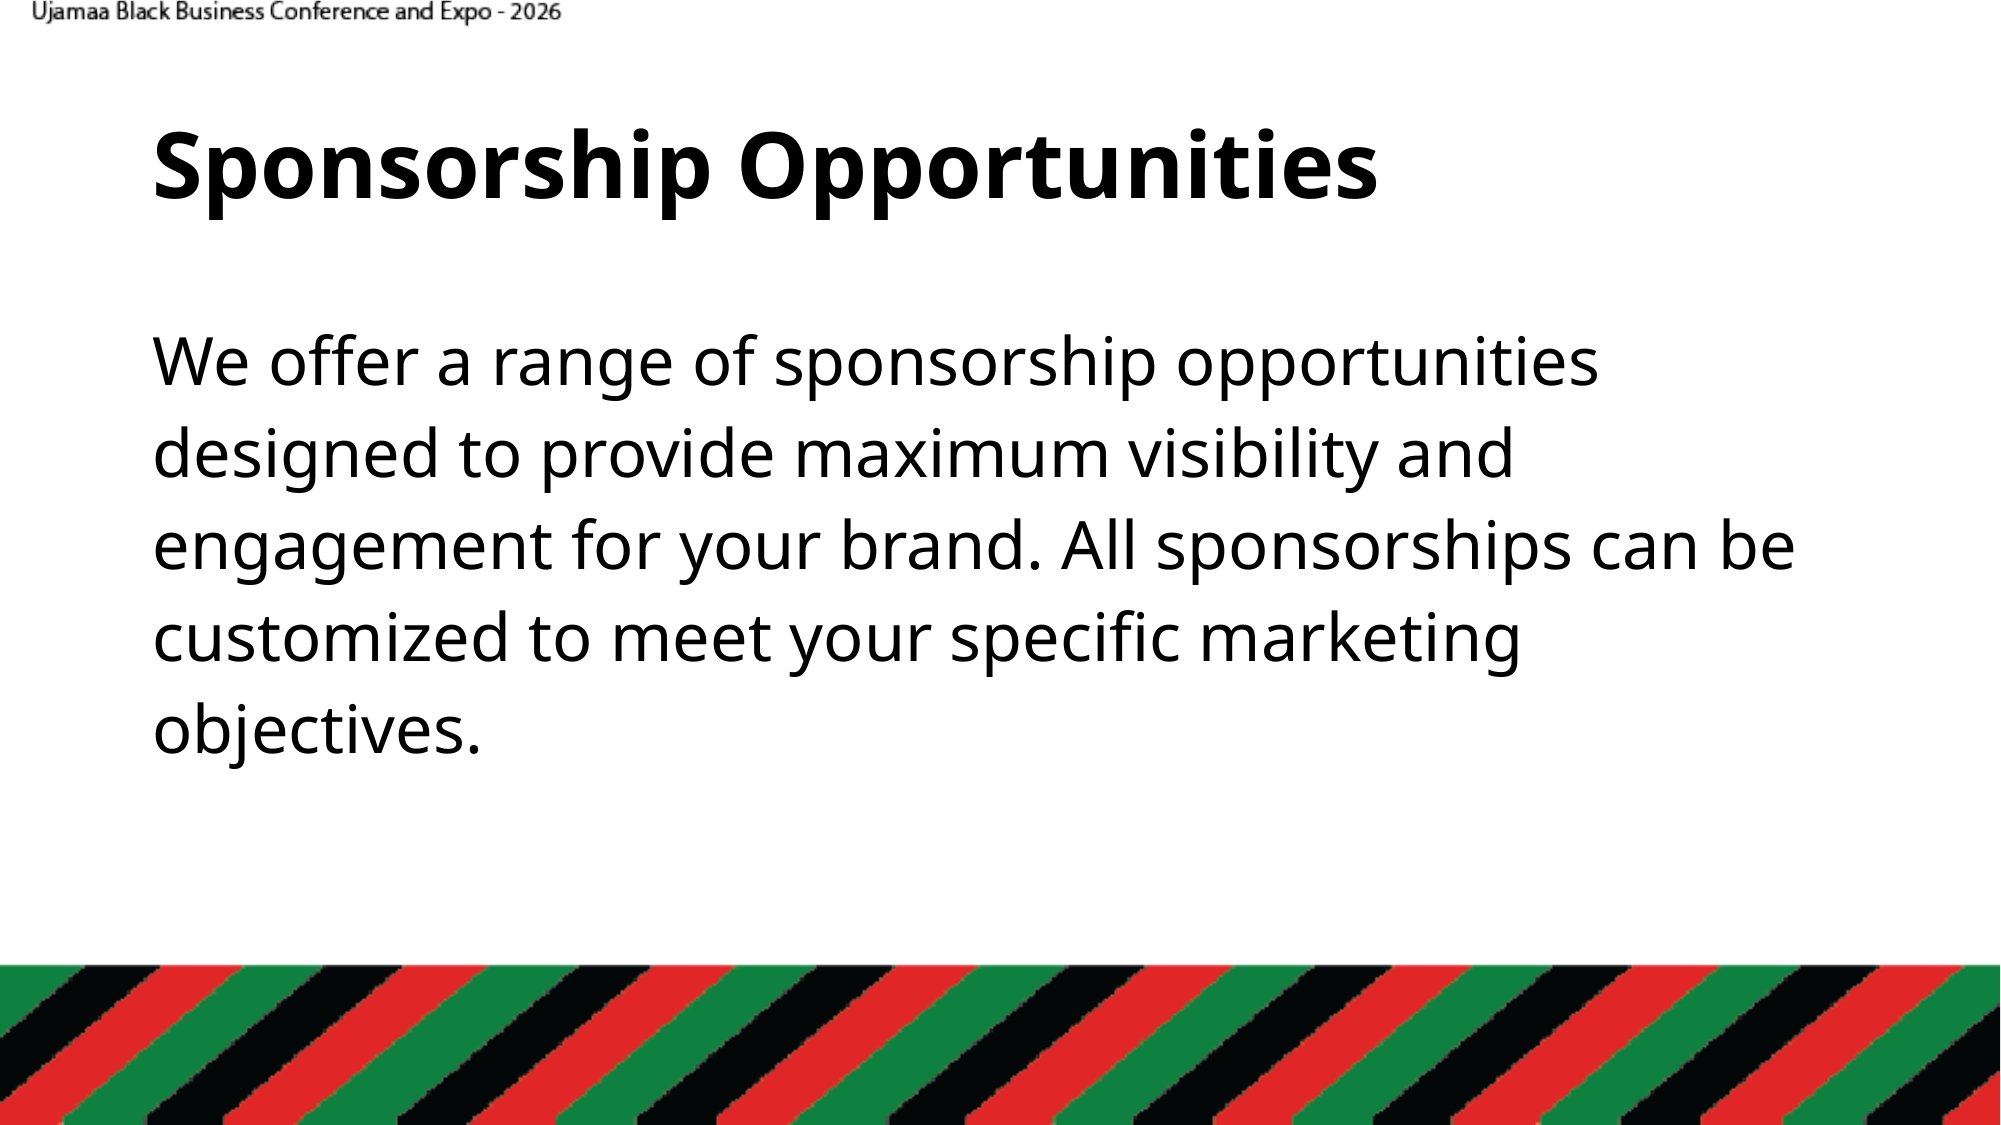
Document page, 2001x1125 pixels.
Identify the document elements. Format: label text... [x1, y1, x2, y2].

picture [0, 0, 2001, 1125]
list We offer a range of sponsorship opportunities designed to provide maximum visibility and engagement for your brand. All sponsorships can be customized to meet your specific marketing objectives. [137, 299, 1863, 1014]
title Sponsorship Opportunities [137, 59, 1863, 278]
